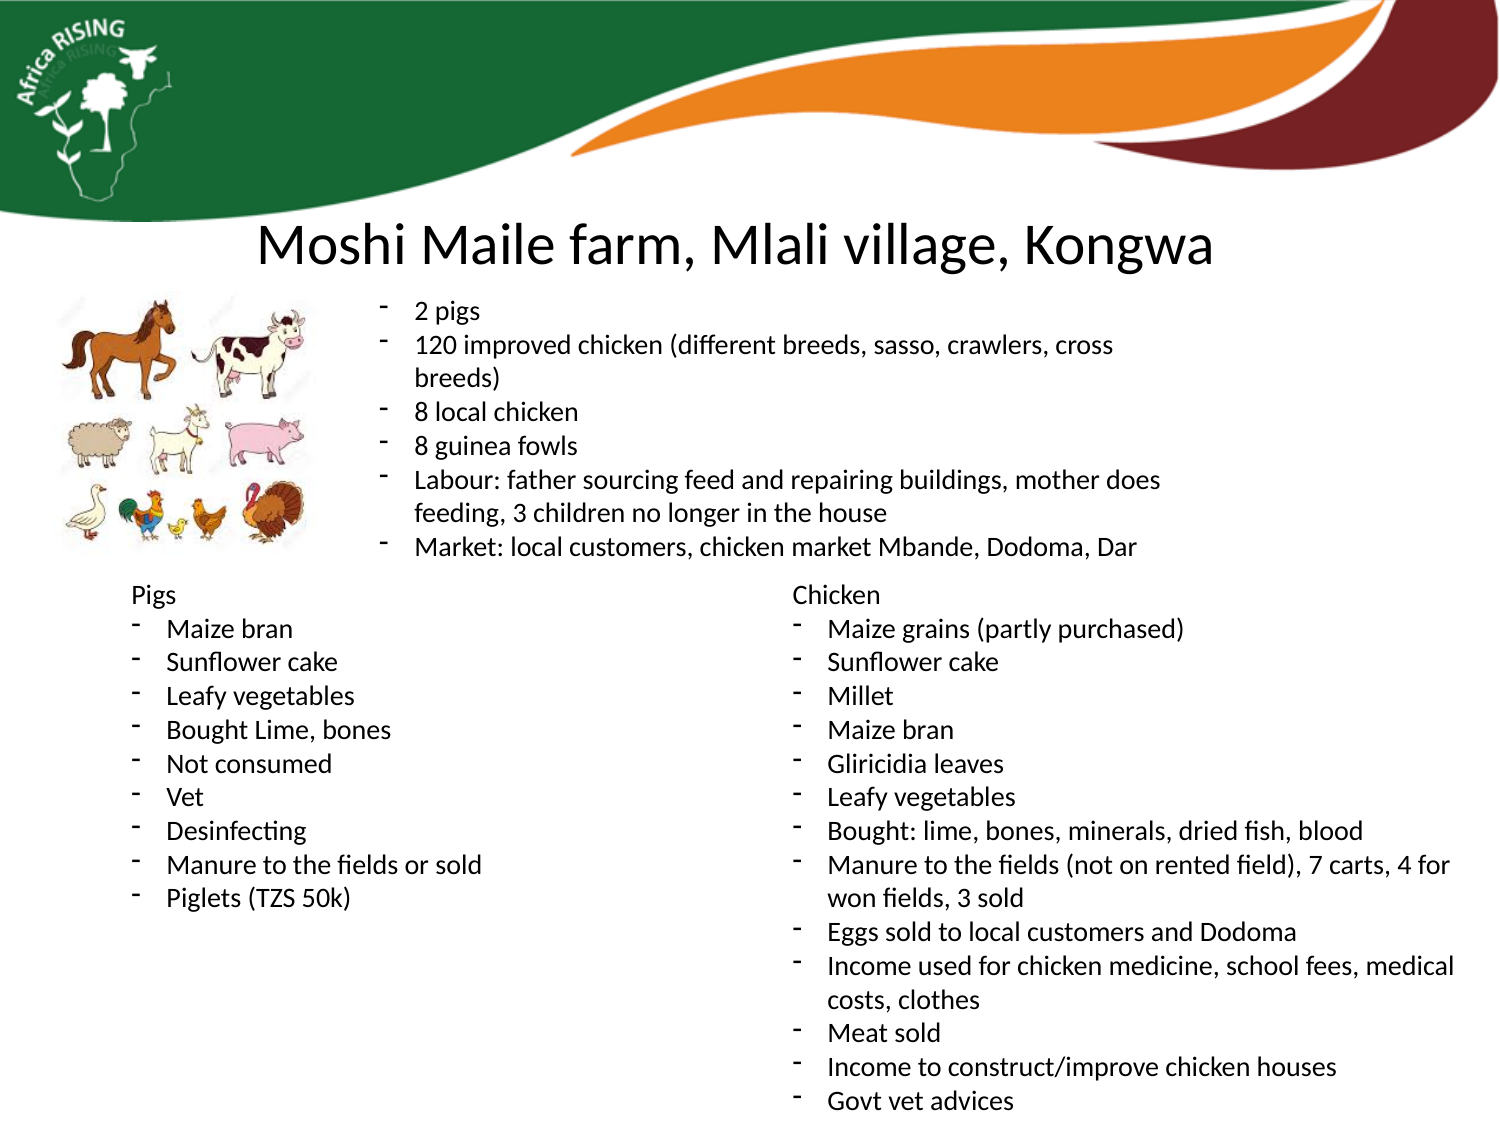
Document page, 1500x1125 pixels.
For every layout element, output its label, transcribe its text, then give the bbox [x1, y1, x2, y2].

text_box Pigs Maize bran Sunflower cake Leafy vegetables Bought Lime, bones Not consumed Vet Desinfecting Manure to the fields or sold Piglets (TZS 50k) [116, 568, 777, 921]
text_box Moshi Maile farm, Mlali village, Kongwa [242, 198, 1500, 284]
text_box 2 pigs 120 improved chicken (different breeds, sasso, crawlers, cross breeds) 8 local chicken 8 guinea fowls Labour: father sourcing feed and repairing buildings, mother does feeding, 3 children no longer in the house Market: local customers, chicken market Mbande, Dodoma, Dar [364, 285, 1200, 568]
text_box Chicken Maize grains (partly purchased) Sunflower cake Millet Maize bran Gliricidia leaves Leafy vegetables Bought: lime, bones, minerals, dried fish, blood Manure to the fields (not on rented field), 7 carts, 4 for won fields, 3 sold Eggs sold to local customers and Dodoma Income used for chicken medicine, school fees, medical costs, clothes Meat sold Income to construct/improve chicken houses Govt vet advices [777, 568, 1500, 1124]
picture [0, 0, 1499, 222]
picture [52, 290, 317, 555]
